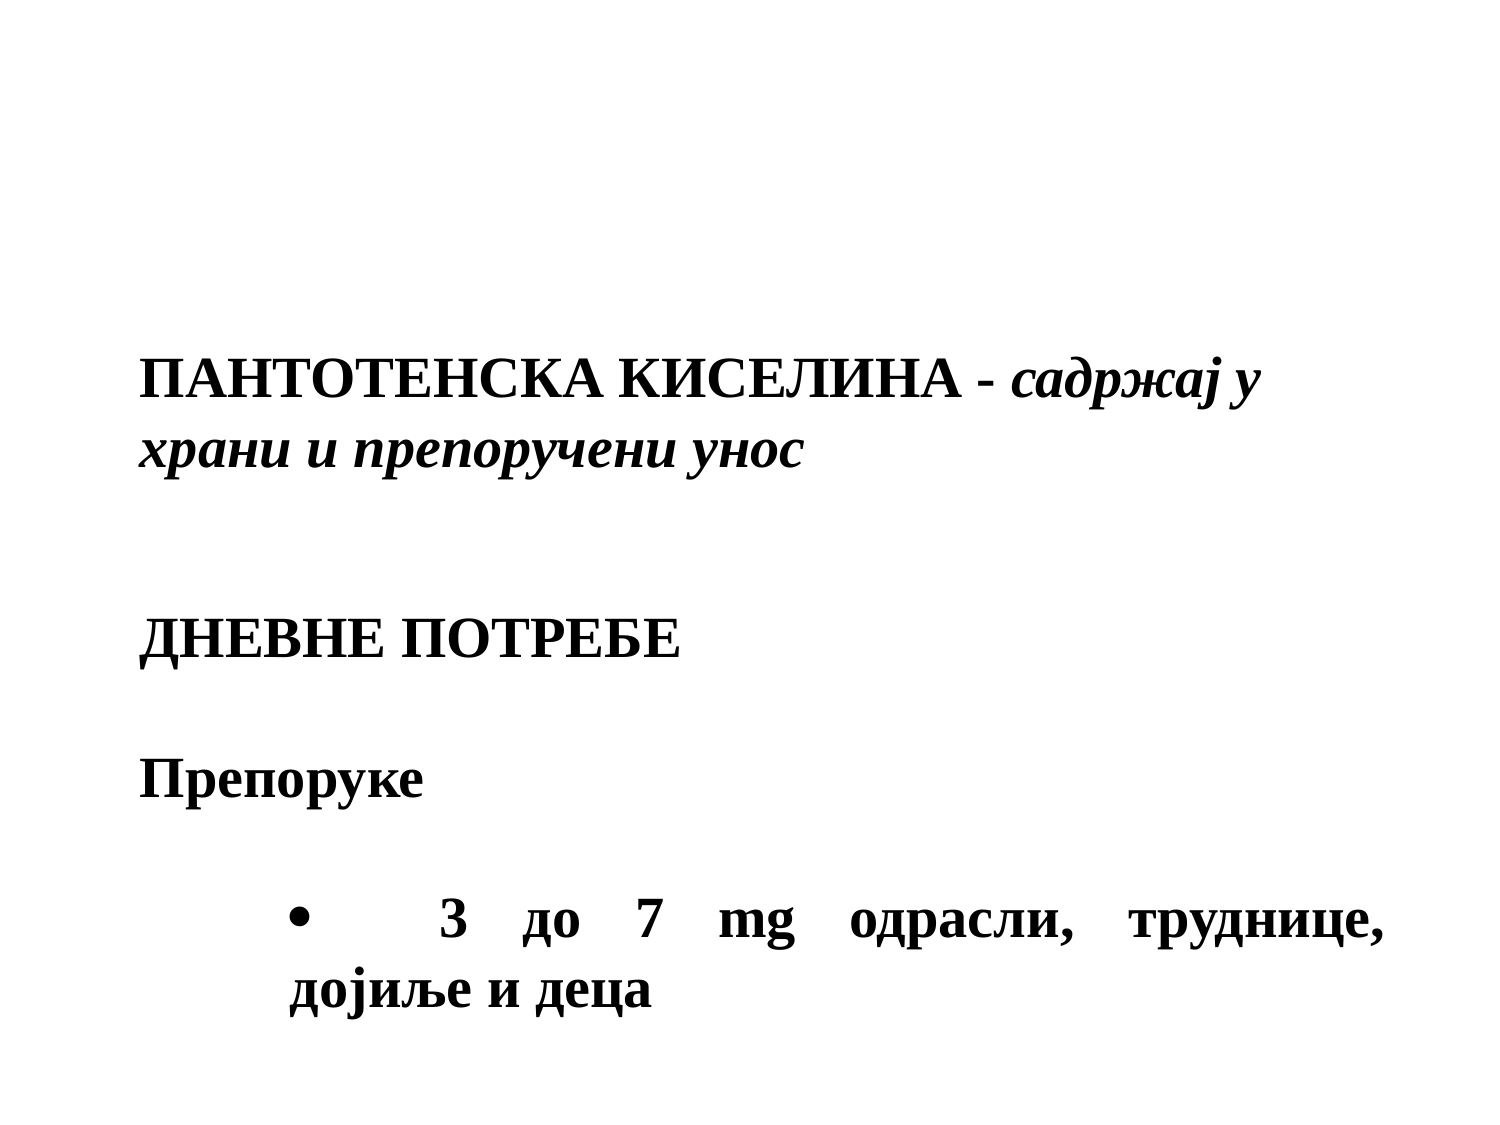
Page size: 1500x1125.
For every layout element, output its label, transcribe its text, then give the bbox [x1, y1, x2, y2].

text_box ПАНТОТЕНСКА КИСЕЛИНА - садржај у храни и препоручени унос ДНЕВНЕ ПОТРЕБЕ Препоруке · 3 до 7 mg одрасли, труднице, дојиље и деца [124, 332, 1400, 1027]
